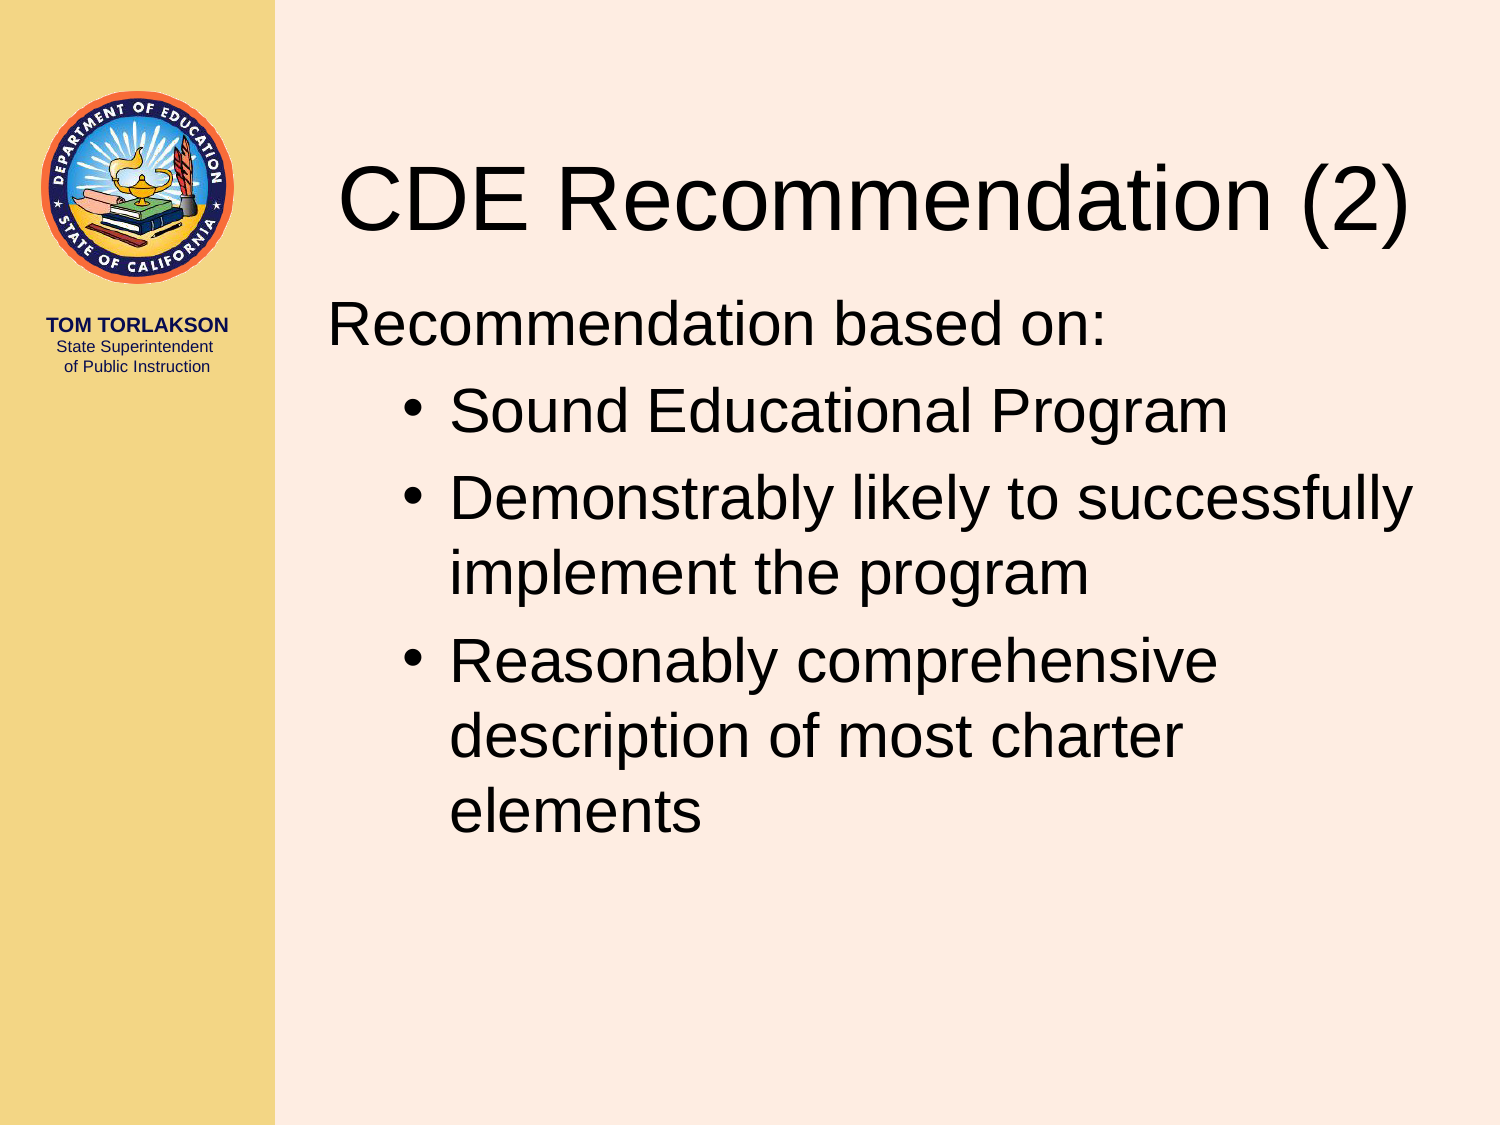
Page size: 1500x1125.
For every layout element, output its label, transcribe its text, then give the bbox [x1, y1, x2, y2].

title CDE Recommendation (2) [312, 99, 1438, 275]
list Recommendation based on: Sound Educational Program Demonstrably likely to successfully implement the program Reasonably comprehensive description of most charter elements [312, 275, 1438, 1025]
picture [24, 74, 250, 300]
